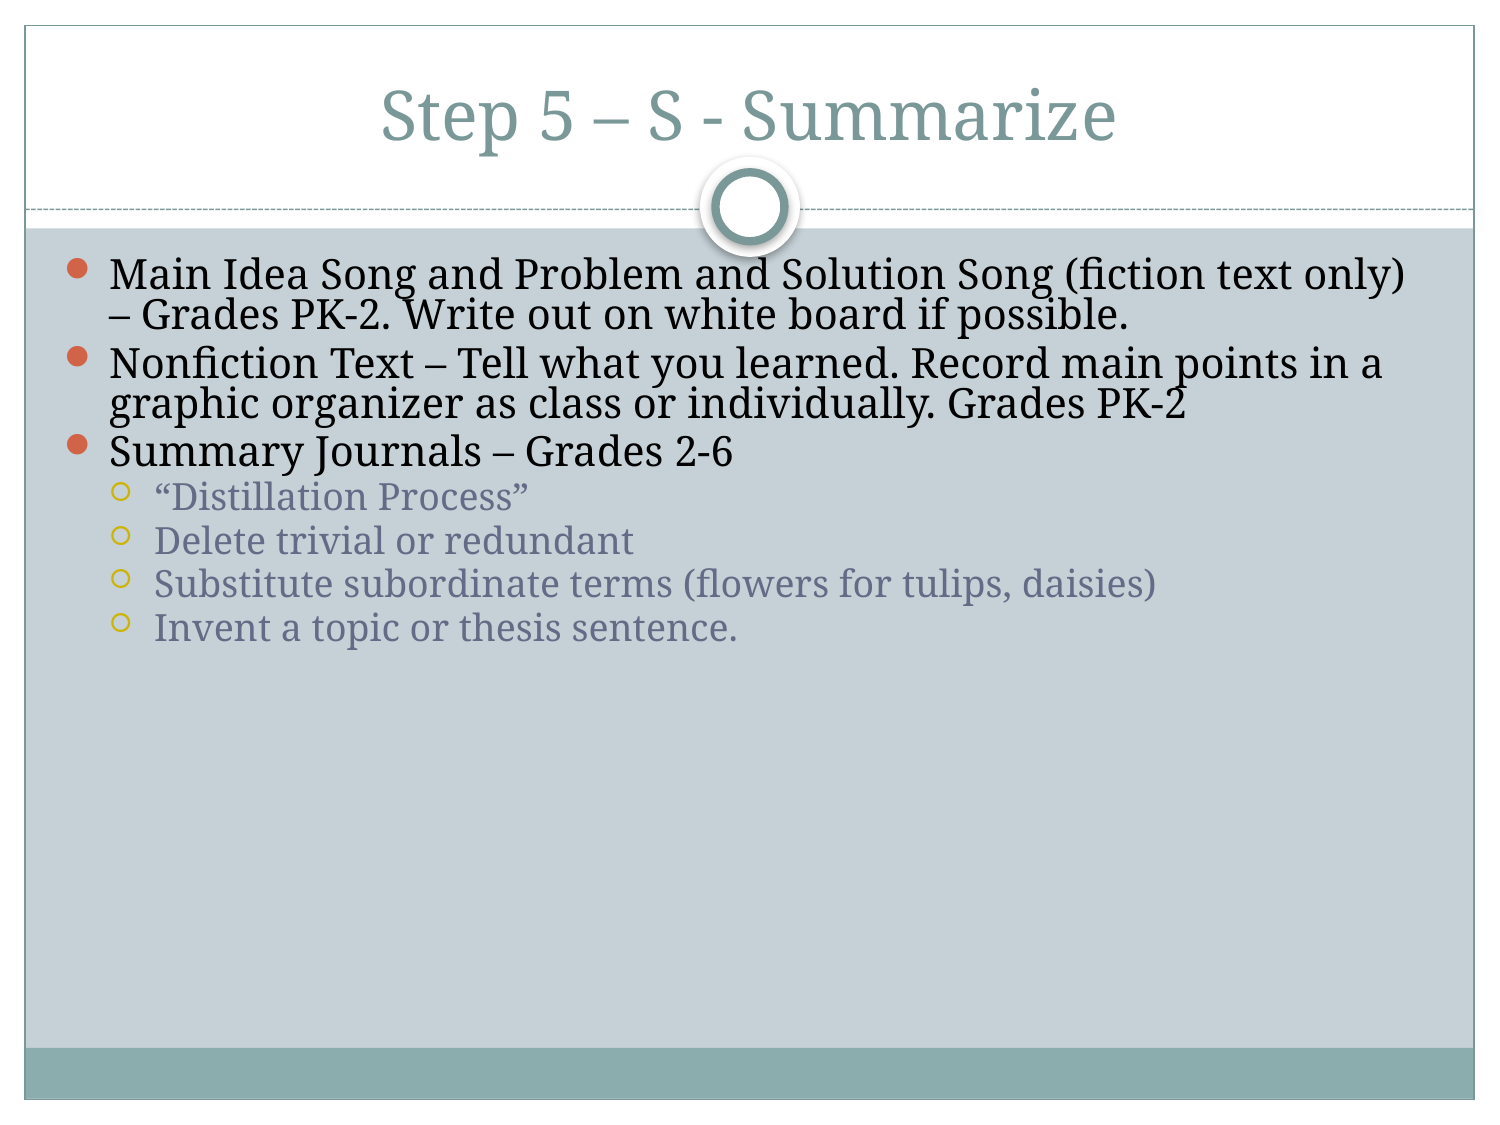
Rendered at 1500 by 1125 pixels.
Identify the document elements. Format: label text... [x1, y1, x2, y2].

list Main Idea Song and Problem and Solution Song (fiction text only) – Grades PK-2. Write out on white board if possible. Nonfiction Text – Tell what you learned. Record main points in a graphic organizer as class or individually. Grades PK-2 Summary Journals – Grades 2-6 “Distillation Process” Delete trivial or redundant Substitute subordinate terms (flowers for tulips, daisies) Invent a topic or thesis sentence. [49, 250, 1445, 1001]
title Step 5 – S - Summarize [49, 37, 1450, 162]
